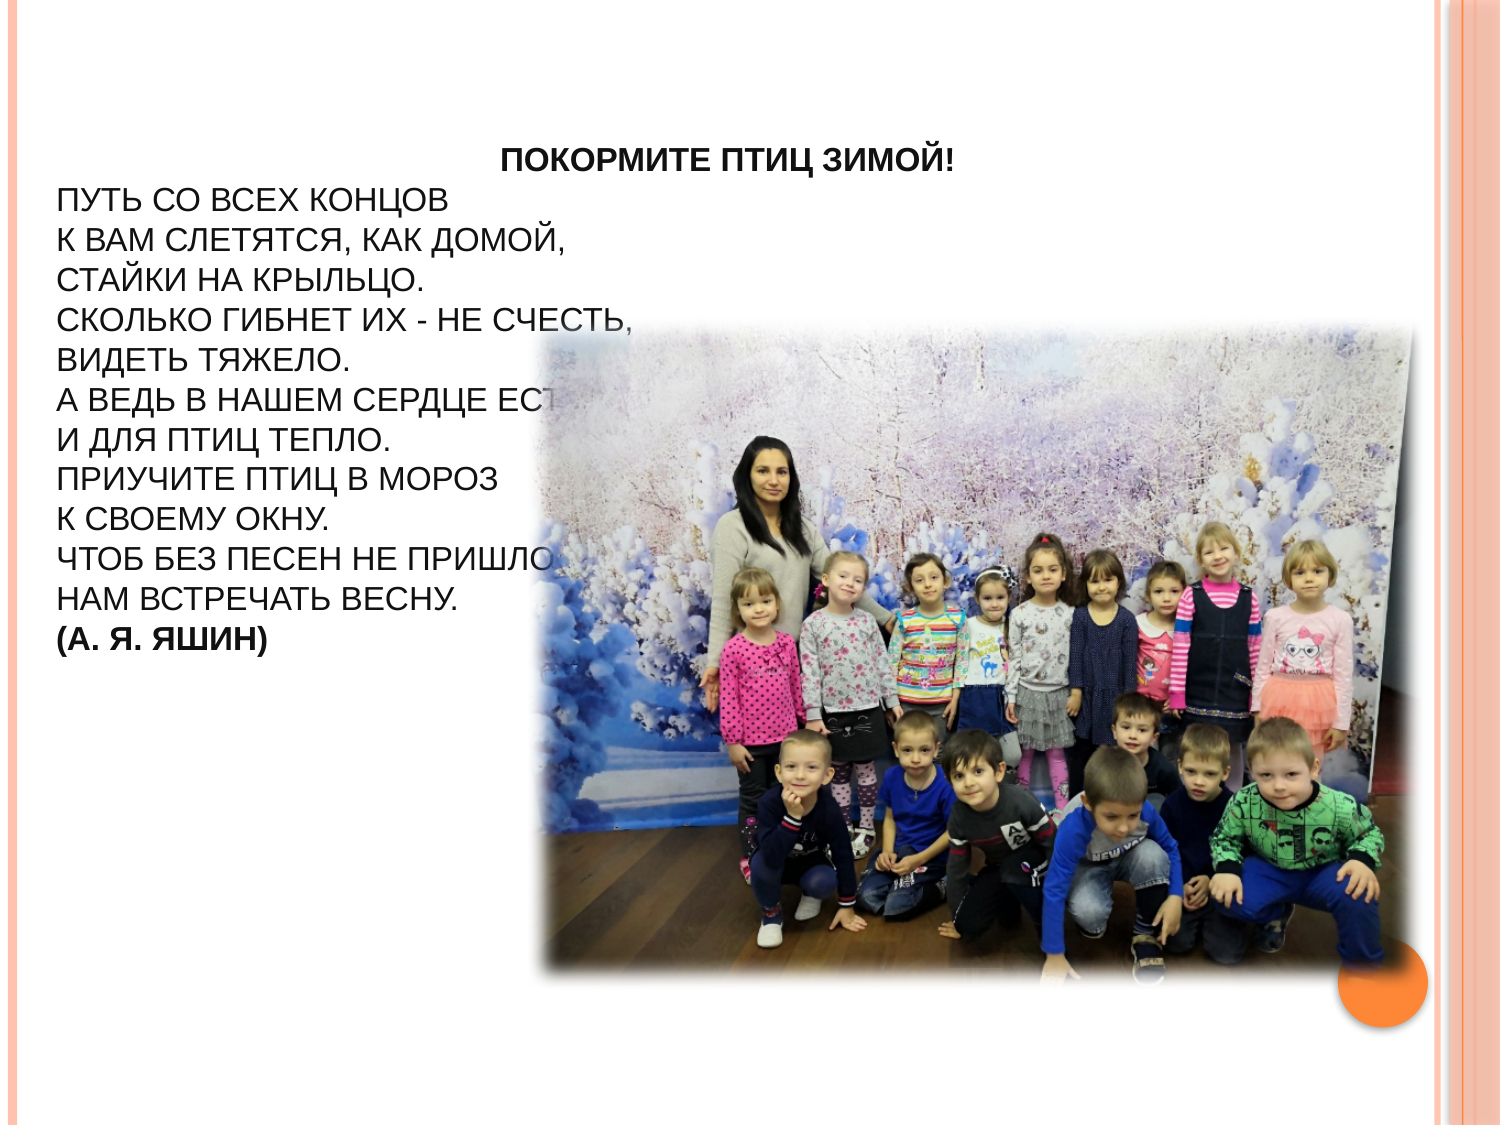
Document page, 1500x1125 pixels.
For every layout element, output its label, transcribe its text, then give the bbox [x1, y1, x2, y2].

title Покормите птиц зимой! Путь со всех концов К вам слетятся, как домой, Стайки на крыльцо. Сколько гибнет их - не счесть, Видеть тяжело. А ведь в нашем сердце есть И для птиц тепло. Приучите птиц в мороз К своему окну. Чтоб без песен не пришлось Нам встречать весну. (А. Я. Яшин) [41, 42, 1105, 705]
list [526, 315, 1426, 991]
